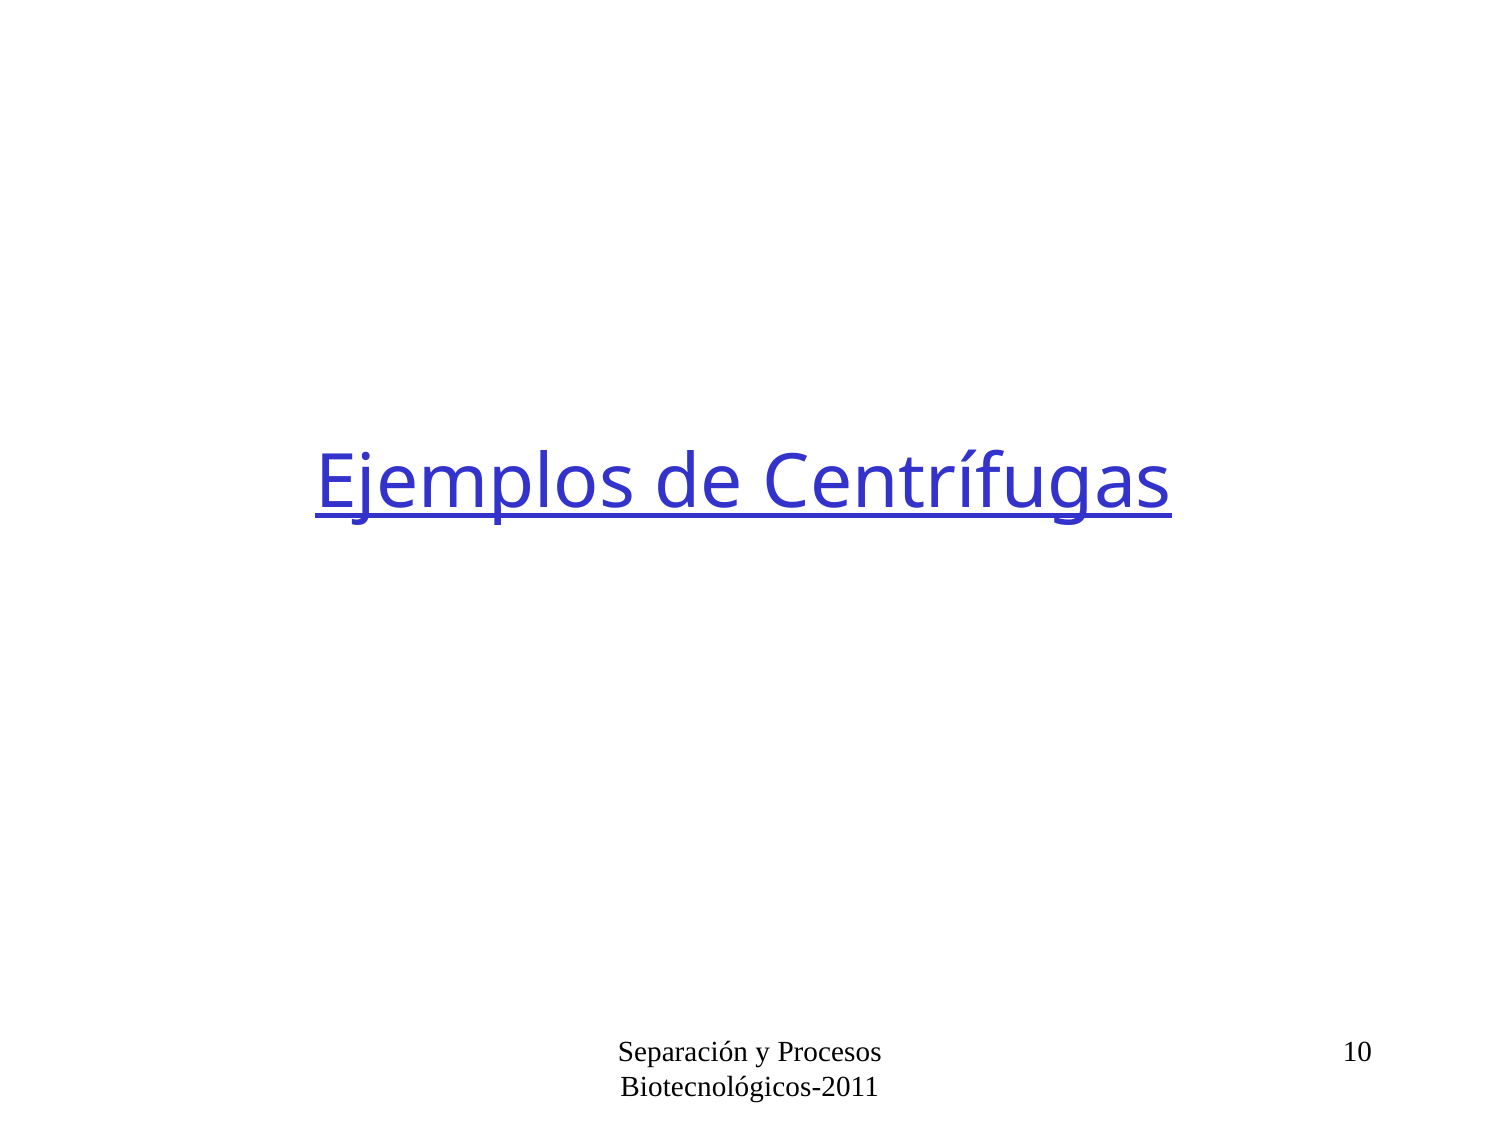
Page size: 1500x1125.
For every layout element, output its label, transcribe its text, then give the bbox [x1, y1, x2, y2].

slide_number 10 [1074, 1024, 1388, 1101]
footer Separación y Procesos Biotecnológicos-2011 [512, 1024, 988, 1101]
text_box Ejemplos de Centrífugas [62, 424, 1425, 665]
